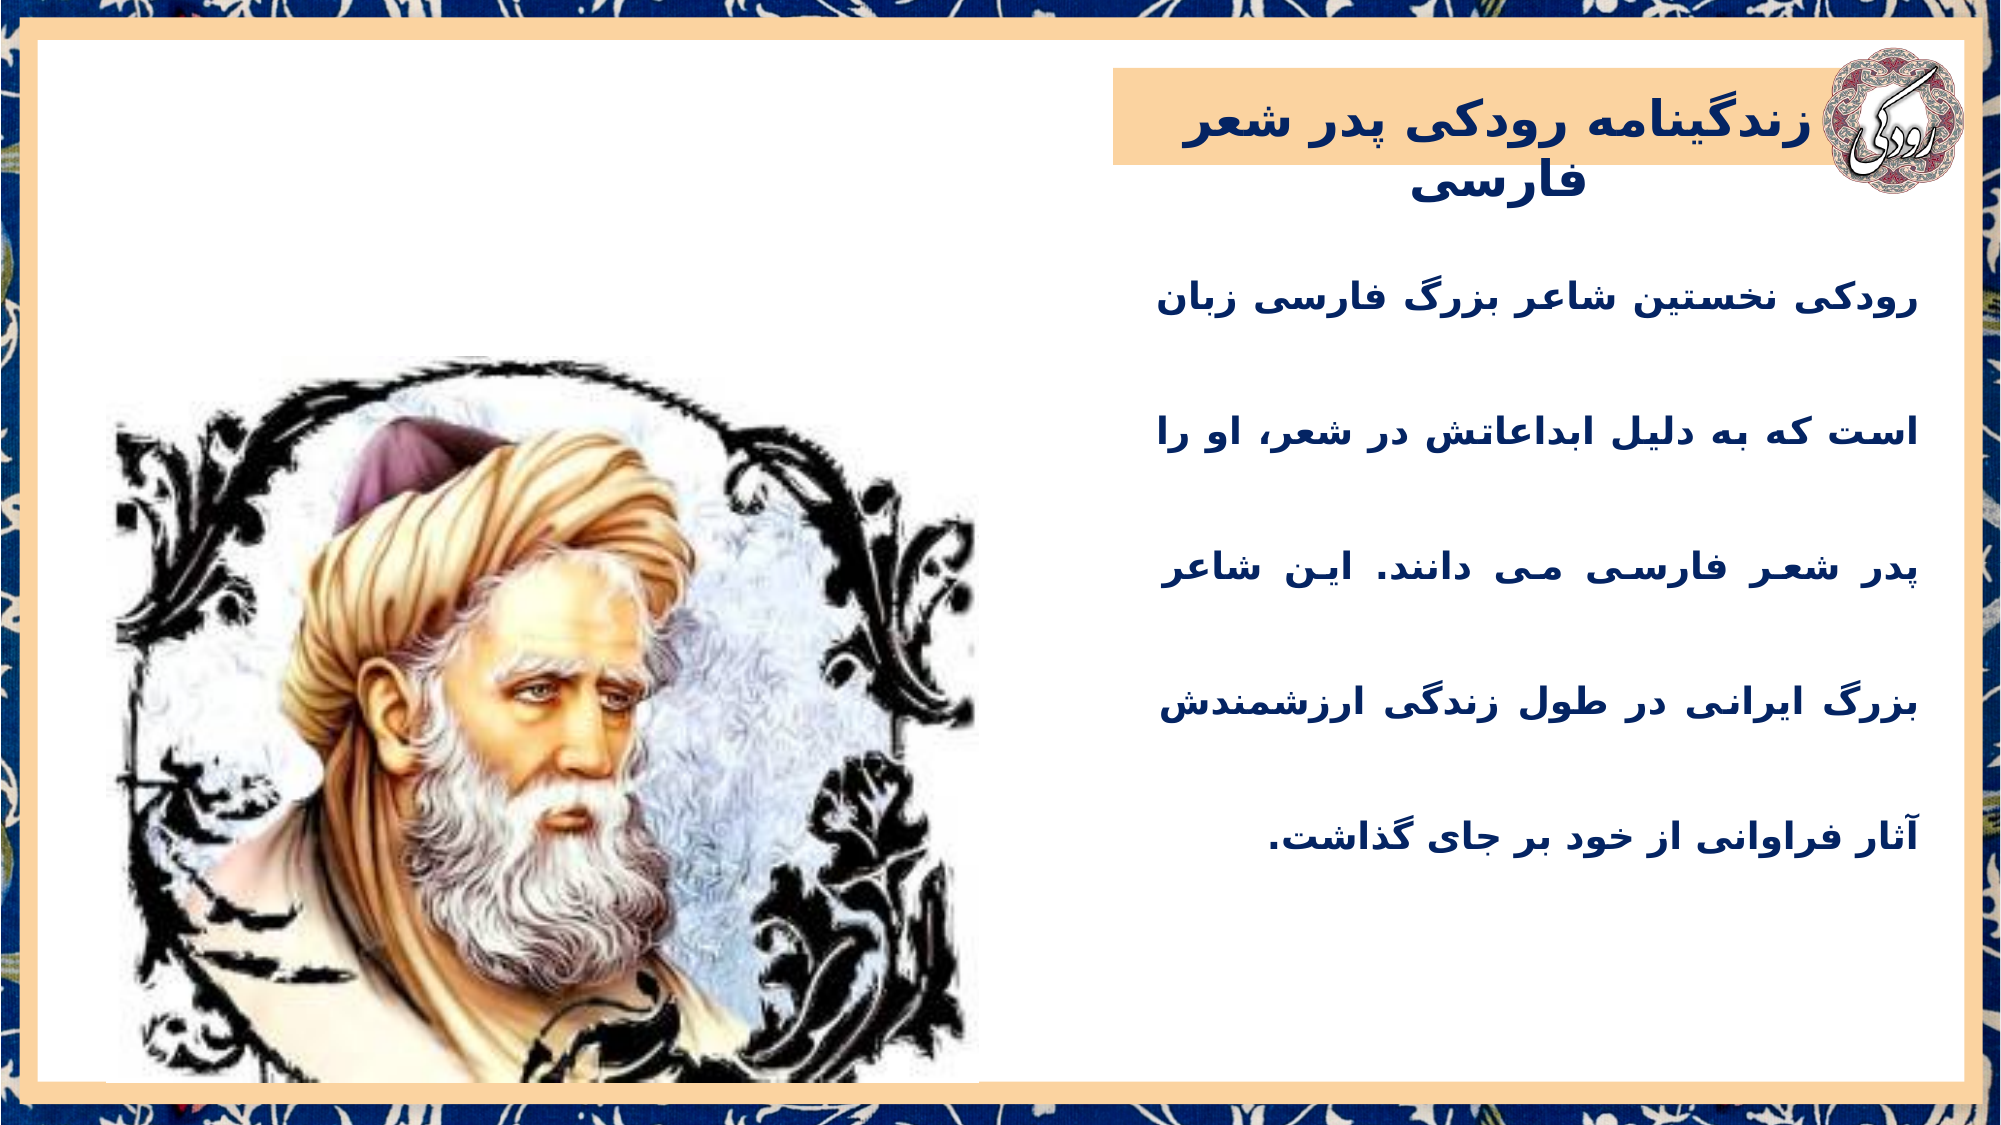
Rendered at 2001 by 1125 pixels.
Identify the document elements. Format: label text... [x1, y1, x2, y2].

text_box زندگینامه رودکی پدر شعر فارسی [1168, 79, 1830, 175]
text_box رودکی نخستین شاعر بزرگ فارسی زبان است که به دلیل ابداعاتش در شعر، او را پدر شعر فارسی می دانند. این شاعر بزرگ ایرانی در طول زندگی ارزشمندش آثار فراوانی از خود بر جای گذاشت. [1139, 175, 1934, 865]
picture [2, 1, 1999, 1125]
